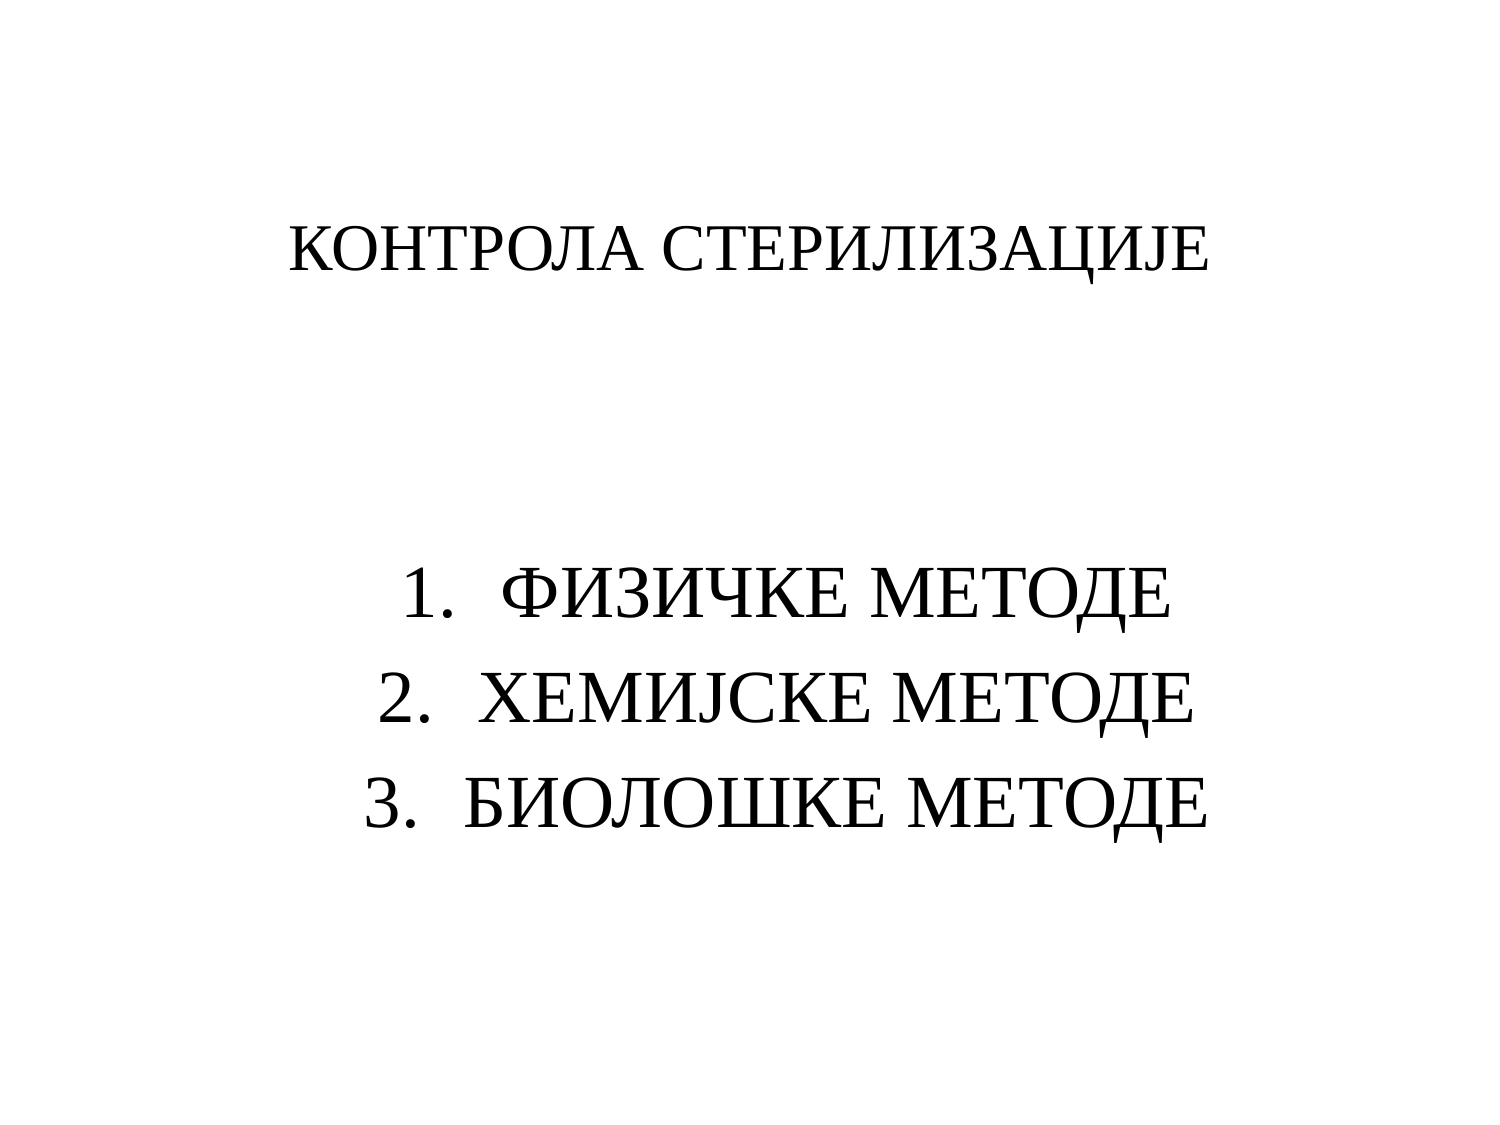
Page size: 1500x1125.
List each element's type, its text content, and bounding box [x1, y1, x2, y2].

title КОНТРОЛА СТЕРИЛИЗАЦИЈЕ [0, 174, 1500, 313]
list ФИЗИЧКЕ МЕТОДЕ ХЕМИЈСКЕ МЕТОДЕ БИОЛОШКЕ МЕТОДЕ [37, 324, 1500, 1125]
